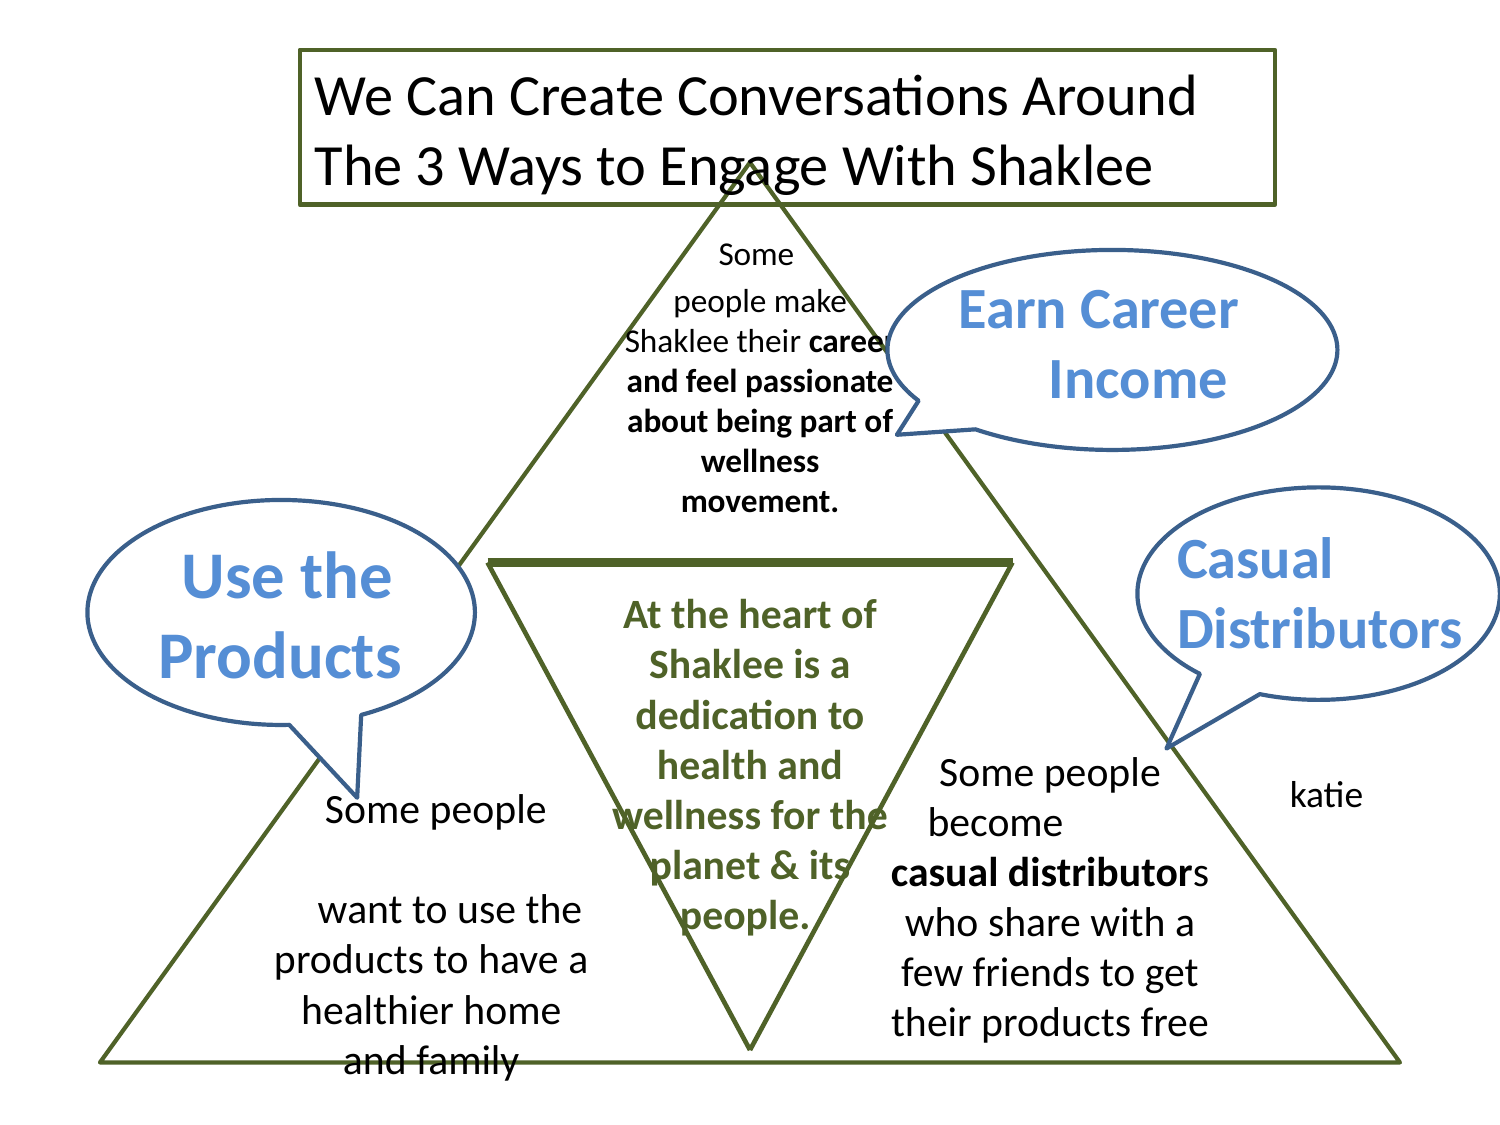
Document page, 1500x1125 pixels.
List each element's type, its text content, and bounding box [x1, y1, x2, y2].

text_box [1300, 292, 1340, 408]
text_box Some people become casual distributors who share with a few friends to get their products free [1016, 737, 1238, 1053]
text_box [85, 554, 112, 671]
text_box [754, 563, 1013, 1051]
text_box [305, 758, 331, 774]
text_box Some people want to use the products to have a healthier home and family [249, 774, 613, 1090]
text_box [913, 434, 1168, 737]
text_box Use the Products [112, 524, 463, 700]
text_box [885, 284, 1283, 453]
text_box [154, 700, 408, 800]
text_box [996, 247, 1229, 262]
text_box katie [1274, 762, 1500, 823]
text_box [613, 834, 1402, 1065]
text_box Casual Distributors [1162, 512, 1500, 668]
text_box [463, 569, 478, 656]
text_box [1197, 485, 1440, 512]
text_box [1135, 537, 1162, 650]
text_box We Can Create Conversations Around The 3 Ways to Engage With Shaklee [299, 49, 1275, 205]
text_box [487, 562, 751, 1051]
text_box [1164, 668, 1453, 751]
text_box Earn Career Income [937, 262, 1300, 418]
text_box [702, 205, 797, 224]
text_box [361, 423, 559, 774]
text_box [98, 852, 249, 1065]
text_box [156, 497, 406, 524]
list Some people make Shaklee their career and feel passionate about being part of wellness movement. [559, 224, 913, 559]
